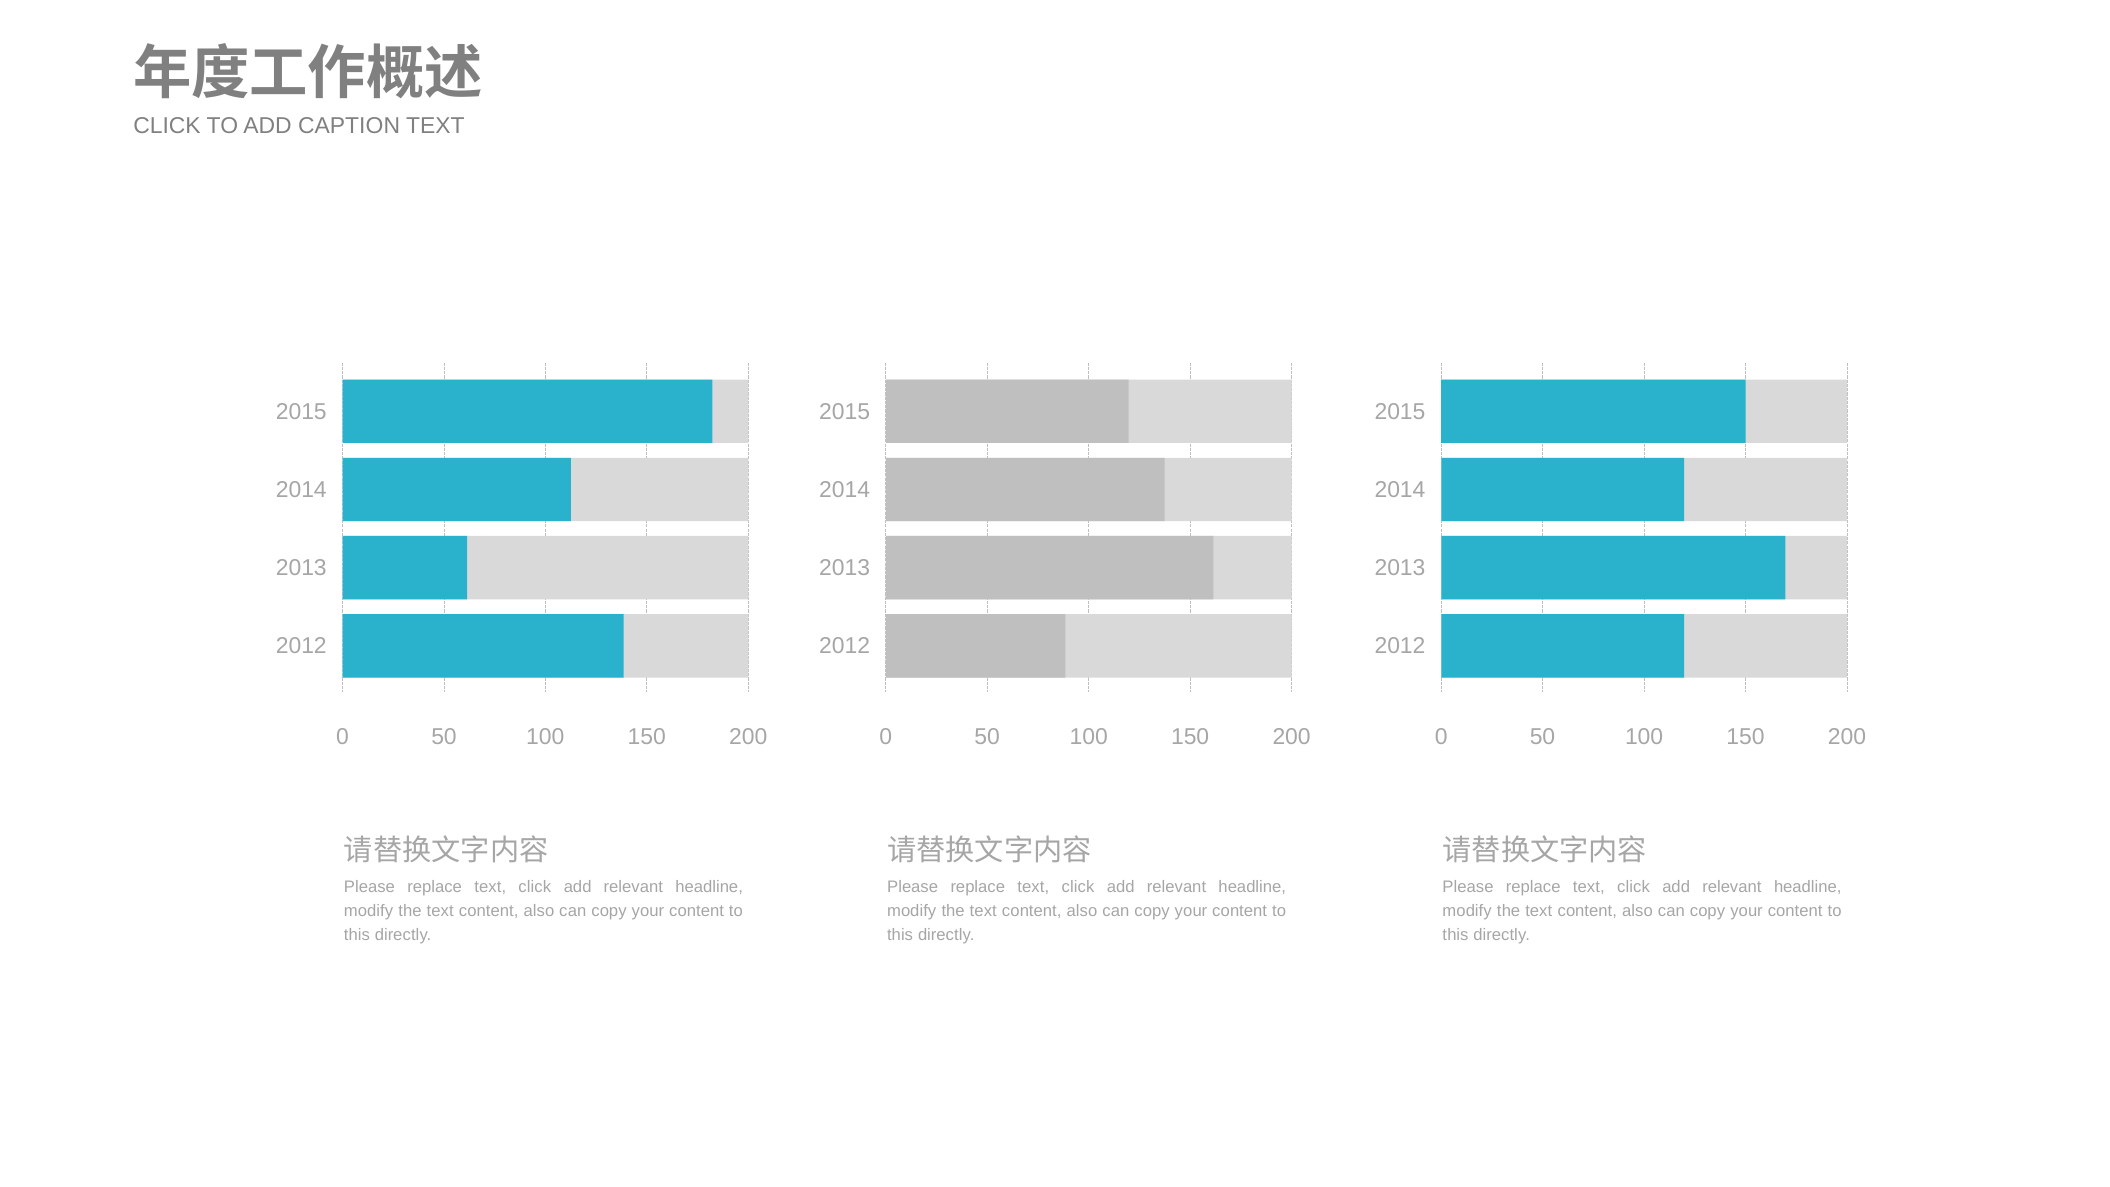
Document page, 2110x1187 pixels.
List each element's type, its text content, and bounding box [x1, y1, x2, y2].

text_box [260, 362, 783, 758]
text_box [1358, 362, 1882, 758]
text_box Please replace text, click add relevant headline, modify the text content, also can copy your content to this directly. [1442, 871, 1843, 944]
text_box 请替换文字内容 [1442, 823, 1716, 866]
text_box Please replace text, click add relevant headline, modify the text content, also can copy your content to this directly. [343, 871, 744, 944]
text_box 年度工作概述 [133, 35, 513, 106]
text_box 请替换文字内容 [887, 823, 1161, 866]
text_box CLICK TO ADD CAPTION TEXT [133, 110, 513, 138]
text_box Please replace text, click add relevant headline, modify the text content, also can copy your content to this directly. [887, 871, 1287, 944]
text_box 请替换文字内容 [343, 823, 617, 866]
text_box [803, 362, 1327, 758]
